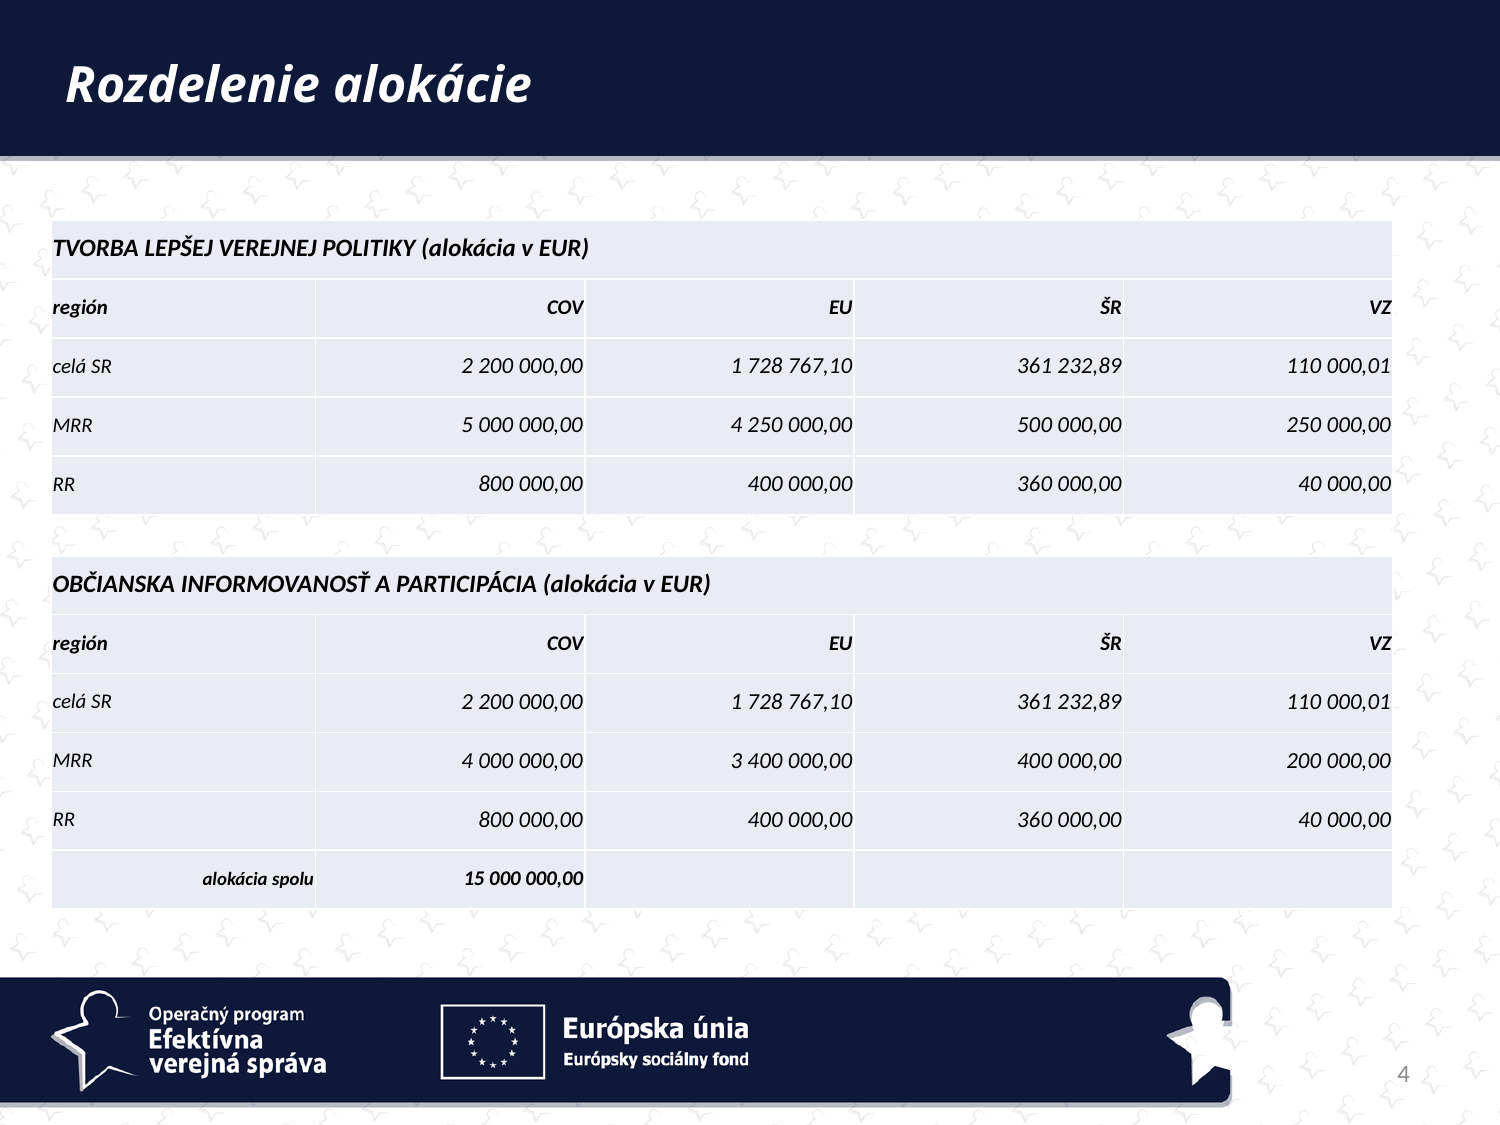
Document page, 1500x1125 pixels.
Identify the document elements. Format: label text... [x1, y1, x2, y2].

table_cell 400 000,00 [855, 733, 1123, 791]
picture [0, 0, 1500, 1125]
table_cell región [52, 615, 315, 673]
table_cell región [52, 280, 315, 337]
table_cell 361 232,89 [855, 339, 1123, 396]
table_cell 2 200 000,00 [316, 339, 584, 396]
table_cell ŠR [855, 615, 1123, 673]
table_cell RR [52, 792, 315, 849]
table_cell 40 000,00 [1124, 792, 1392, 849]
table_cell [855, 851, 1123, 908]
table_cell 1 728 767,10 [586, 674, 853, 732]
table_cell 361 232,89 [855, 674, 1123, 732]
table_cell 4 250 000,00 [586, 398, 853, 455]
table_cell COV [316, 615, 584, 673]
table_cell 110 000,01 [1124, 339, 1392, 396]
slide_number 4 [1074, 1042, 1425, 1103]
table_cell 800 000,00 [316, 792, 584, 849]
table_header TVORBA LEPŠEJ VEREJNEJ POLITIKY (alokácia v EUR) [52, 221, 1392, 278]
table_cell 4 000 000,00 [316, 733, 584, 791]
table_cell VZ [1124, 615, 1392, 673]
table_cell MRR [52, 398, 315, 455]
table_cell 110 000,01 [1124, 674, 1392, 732]
table_cell RR [52, 457, 315, 514]
table_cell 250 000,00 [1124, 398, 1392, 455]
table_cell 2 200 000,00 [316, 674, 584, 732]
table_cell [586, 851, 853, 908]
table_cell MRR [52, 733, 315, 791]
table_cell alokácia spolu [52, 851, 315, 908]
table_cell 500 000,00 [855, 398, 1123, 455]
table_cell 800 000,00 [316, 457, 584, 514]
table_cell [1124, 851, 1392, 908]
table_cell [52, 516, 1392, 555]
table_cell 15 000 000,00 [316, 851, 584, 908]
table_cell 360 000,00 [855, 457, 1123, 514]
table_cell EU [586, 280, 853, 337]
table_cell VZ [1124, 280, 1392, 337]
table_cell 400 000,00 [586, 457, 853, 514]
text_box [64, 200, 1500, 973]
table_cell 360 000,00 [855, 792, 1123, 849]
table_cell 200 000,00 [1124, 733, 1392, 791]
table_cell OBČIANSKA INFORMOVANOSŤ A PARTICIPÁCIA (alokácia v EUR) [52, 557, 1392, 614]
table_cell 1 728 767,10 [586, 339, 853, 396]
table_cell celá SR [52, 674, 315, 732]
table_cell 400 000,00 [586, 792, 853, 849]
table_cell EU [586, 615, 853, 673]
table_cell ŠR [855, 280, 1123, 337]
text_box Rozdelenie alokácie [50, 45, 1000, 120]
table_cell COV [316, 280, 584, 337]
table_cell 5 000 000,00 [316, 398, 584, 455]
table_cell 40 000,00 [1124, 457, 1392, 514]
table_cell 3 400 000,00 [586, 733, 853, 791]
table_cell celá SR [52, 339, 315, 396]
